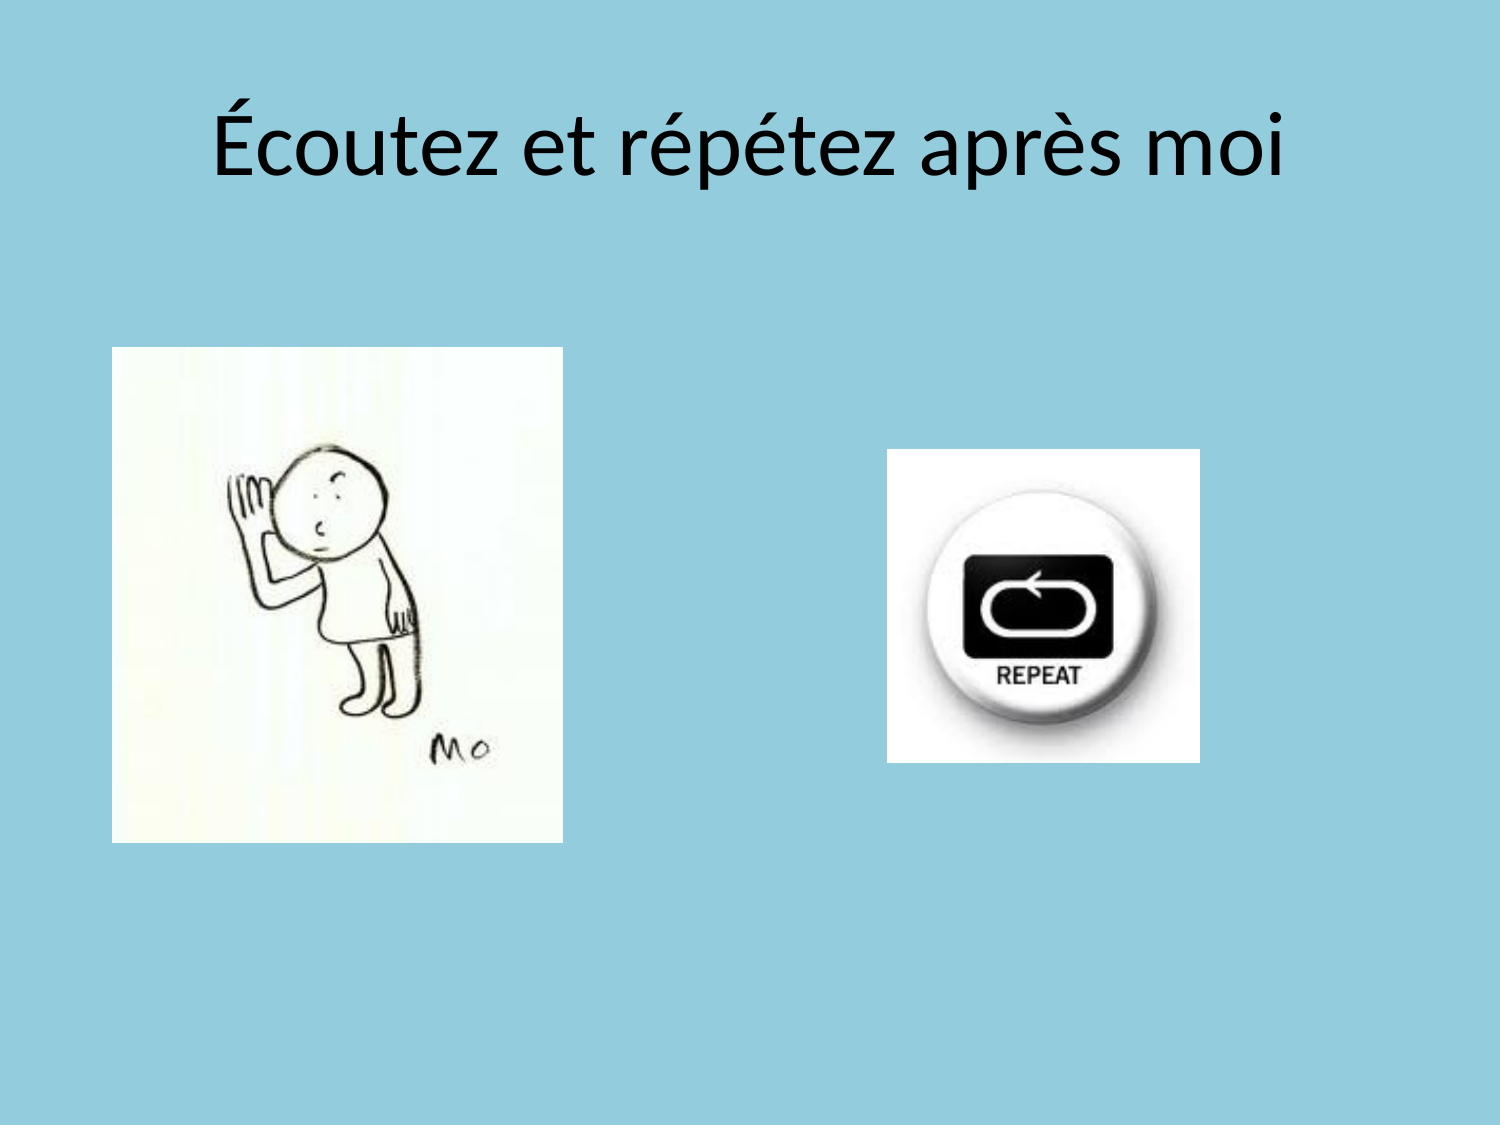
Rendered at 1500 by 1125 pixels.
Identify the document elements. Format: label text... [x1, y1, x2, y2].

title Écoutez et répétez après moi [75, 45, 1425, 233]
picture [887, 449, 1201, 763]
picture [112, 347, 563, 843]
